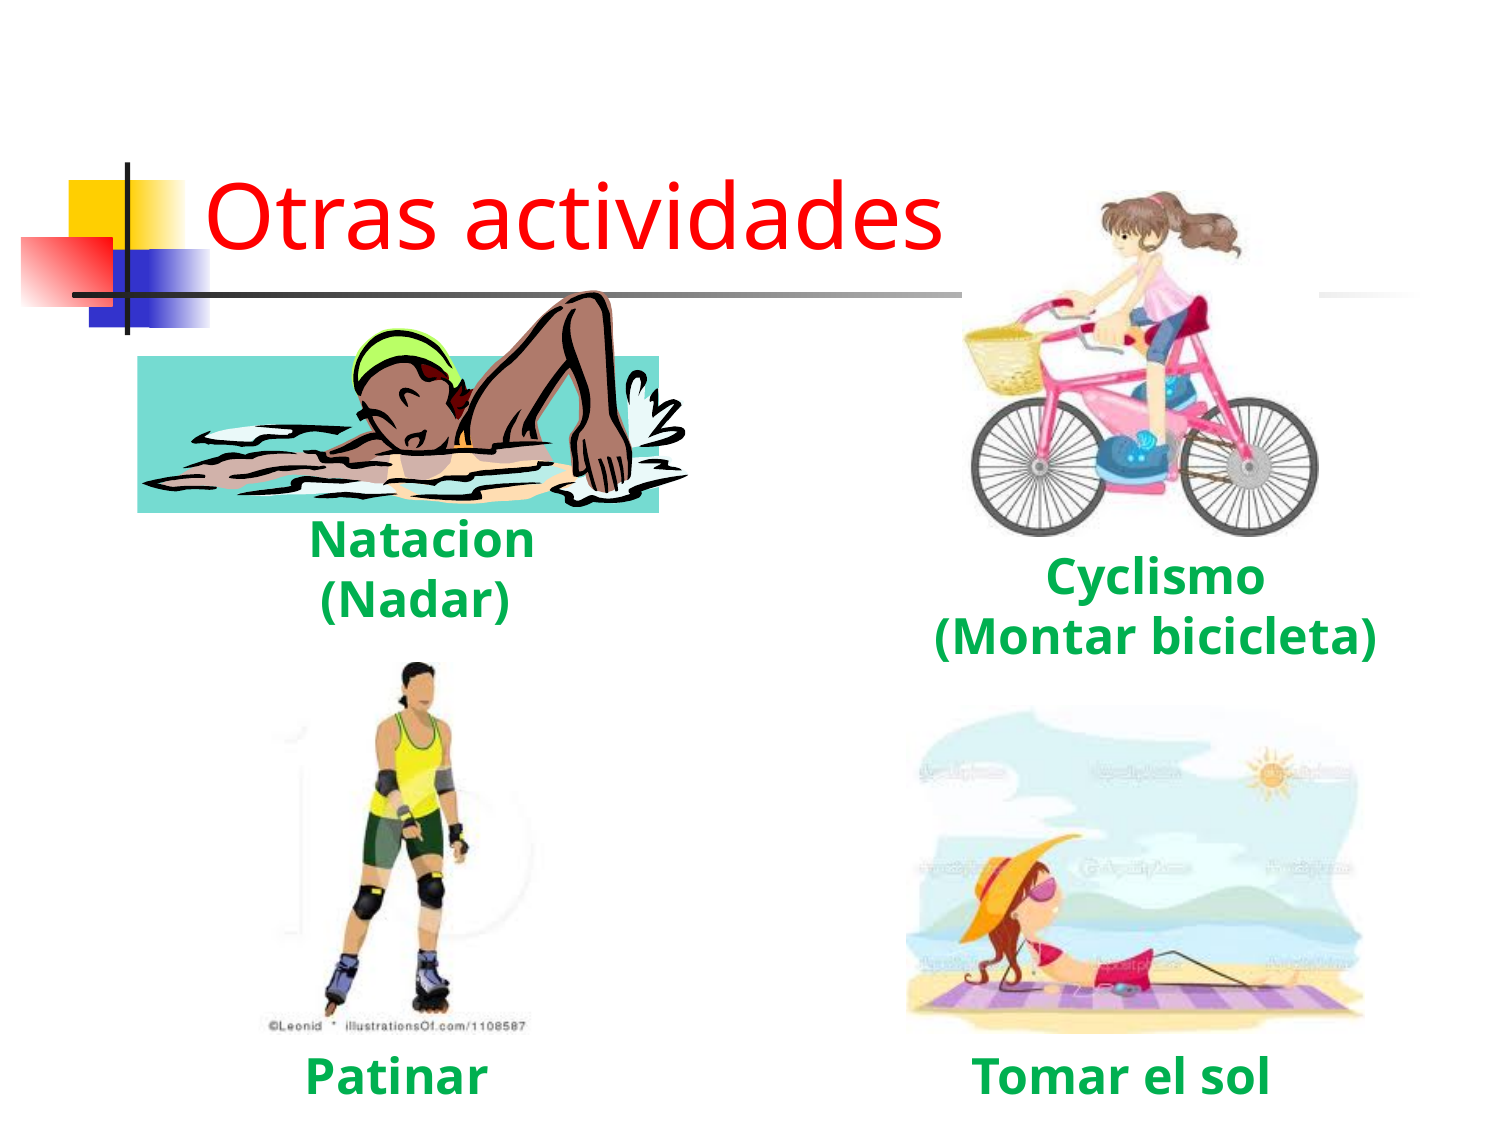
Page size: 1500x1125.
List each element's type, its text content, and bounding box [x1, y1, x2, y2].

picture [220, 662, 576, 1036]
text_box Patinar [181, 1036, 613, 1112]
text_box Tomar el sol [906, 1040, 1338, 1112]
title Otras actividades [188, 35, 1468, 275]
picture [906, 705, 1365, 1034]
text_box Natacion (Nadar) [206, 521, 638, 635]
picture [137, 289, 690, 513]
text_box Cyclismo (Montar bicicleta) [899, 536, 1413, 672]
picture [962, 190, 1319, 537]
